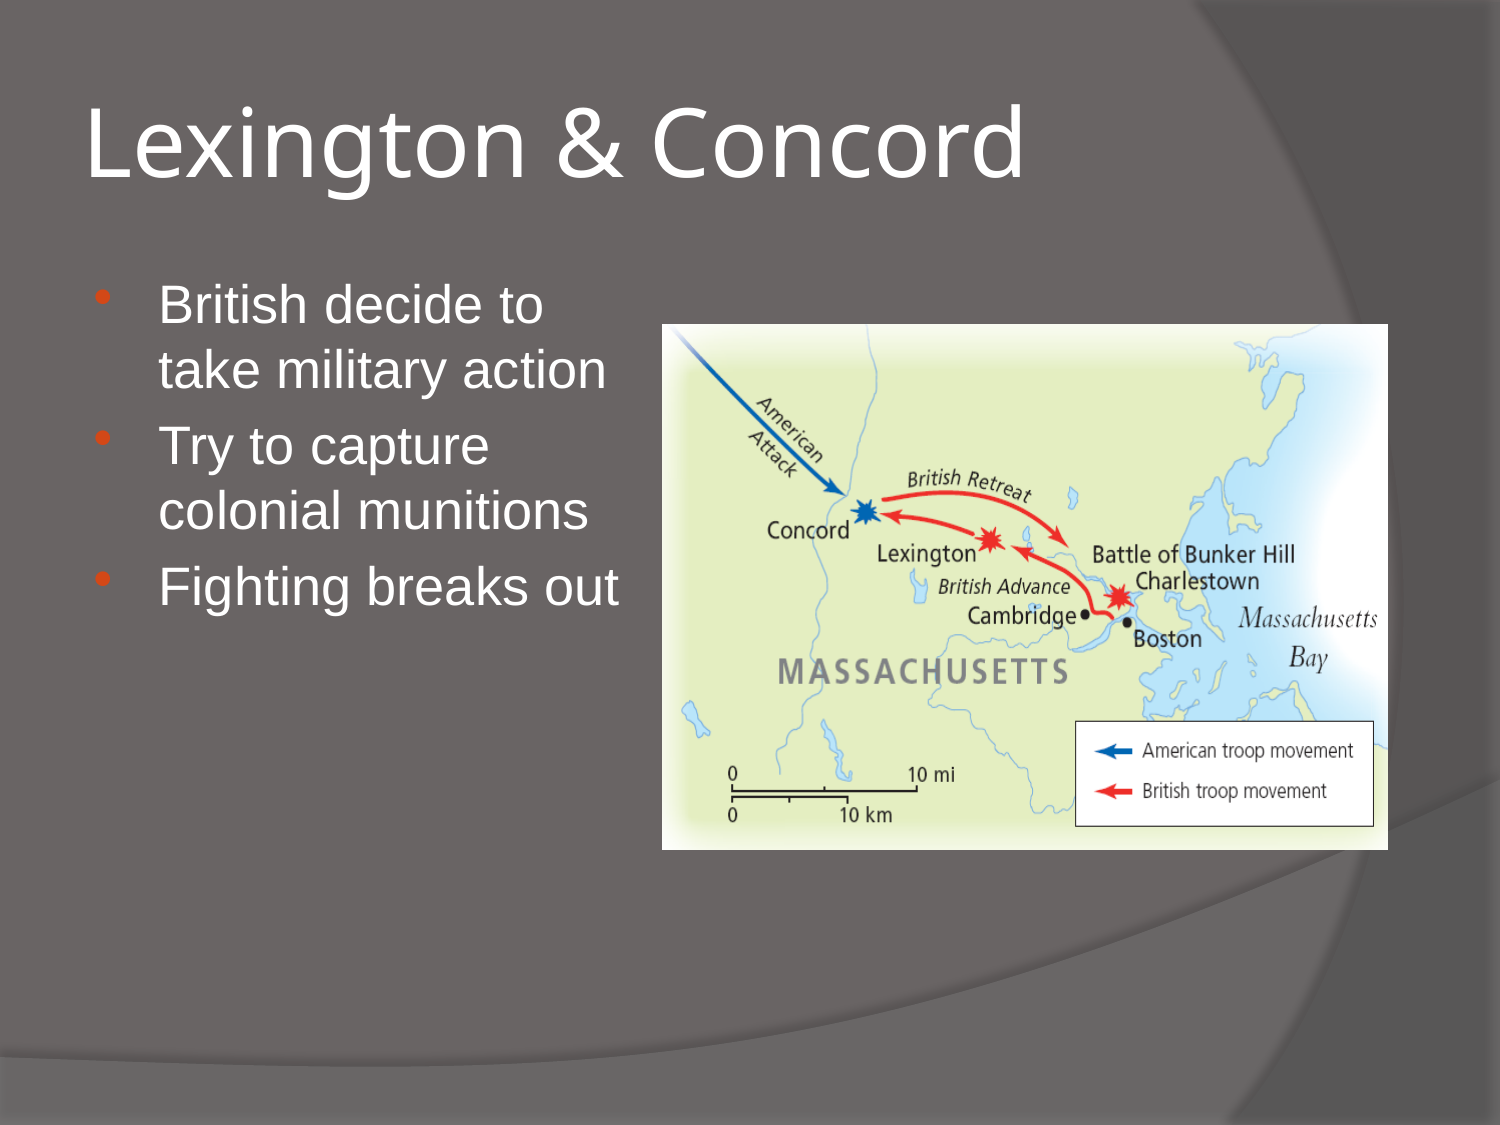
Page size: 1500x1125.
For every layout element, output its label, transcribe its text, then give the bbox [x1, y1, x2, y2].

list British decide to take military action Try to capture colonial munitions Fighting breaks out [75, 262, 675, 1005]
title Lexington & Concord [75, 45, 1300, 233]
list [661, 324, 1388, 851]
